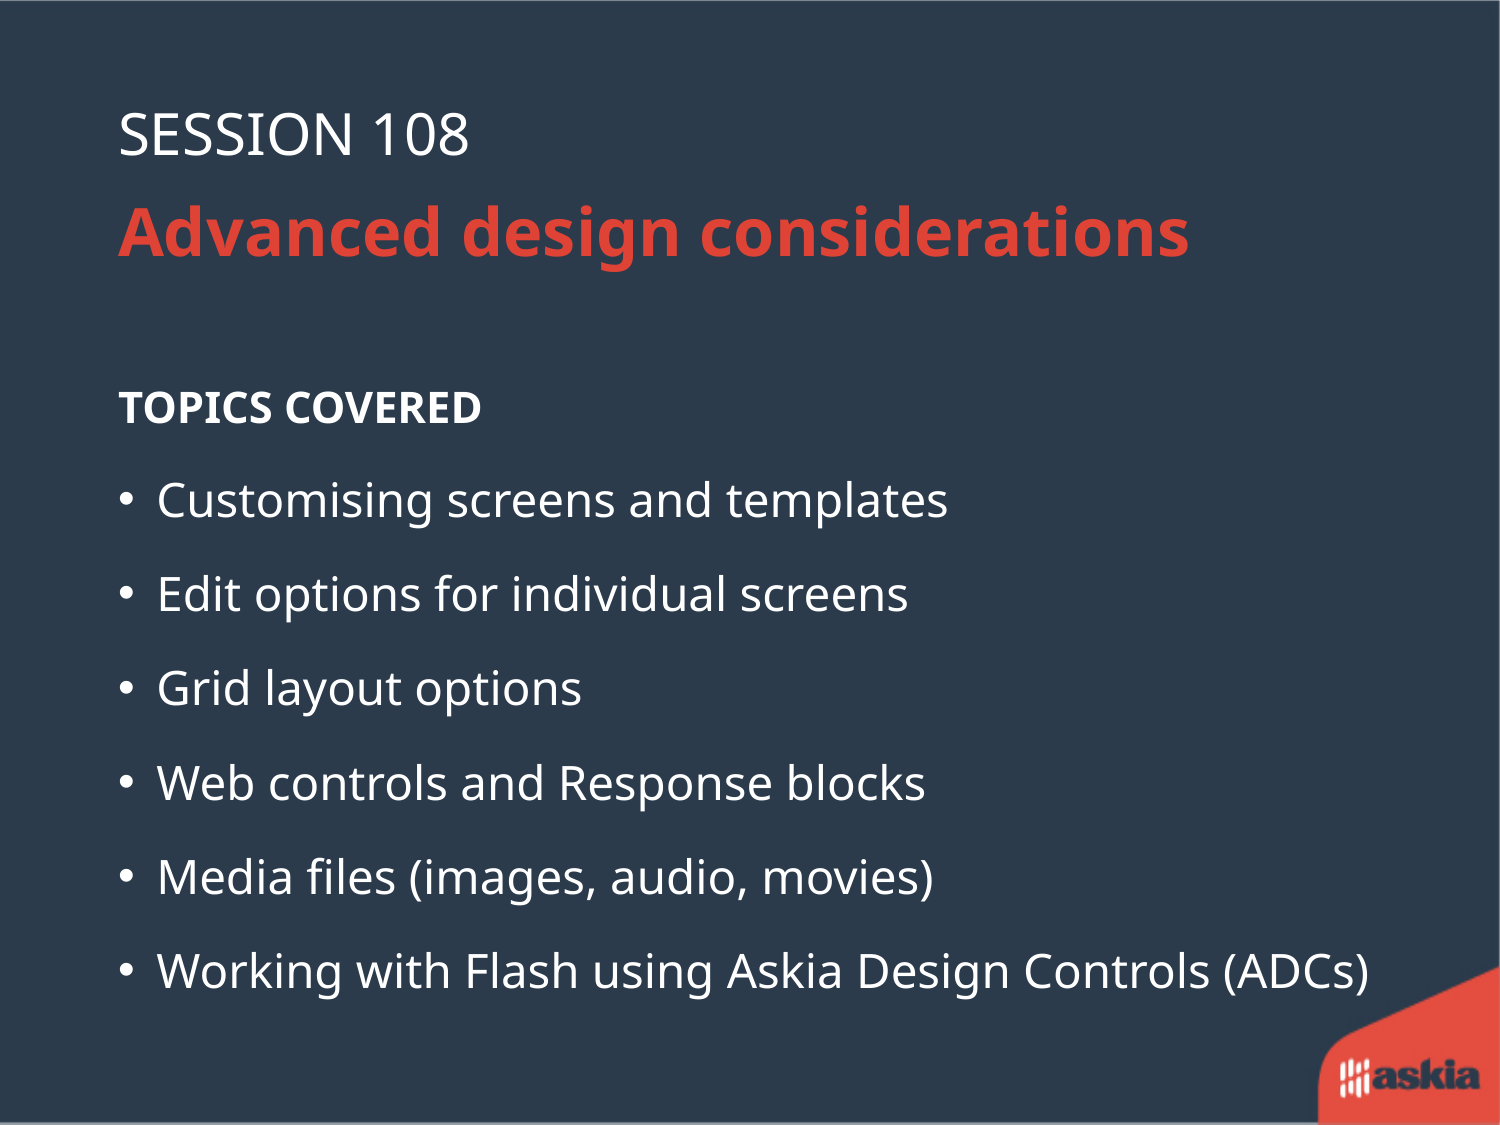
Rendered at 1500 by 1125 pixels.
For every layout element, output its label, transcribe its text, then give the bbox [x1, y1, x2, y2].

list Advanced design considerations [103, 174, 1397, 322]
picture [0, 0, 1500, 1125]
list TOPICS COVERED Customising screens and templates Edit options for individual screens Grid layout options Web controls and Response blocks Media files (images, audio, movies) Working with Flash using Askia Design Controls (ADCs) [103, 367, 1397, 1014]
title Session 108 [103, 88, 1397, 174]
